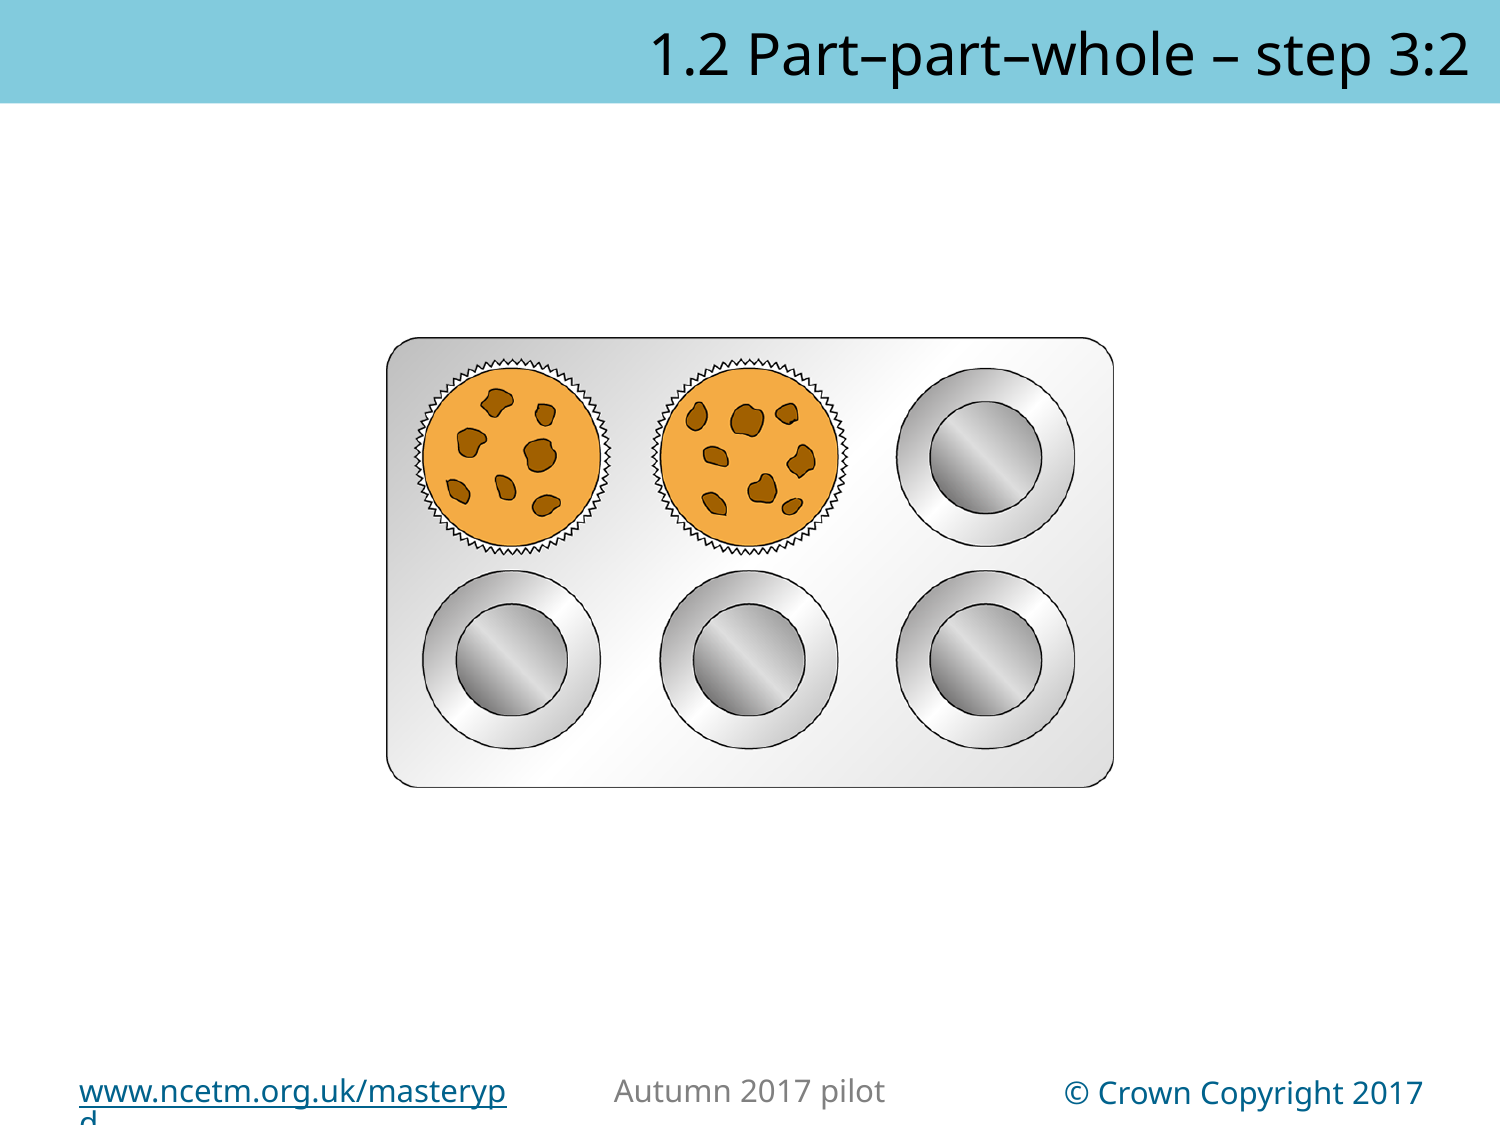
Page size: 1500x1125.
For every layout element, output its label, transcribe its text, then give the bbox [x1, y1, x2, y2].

list 1.2 Part–part–whole – step 3:2 [0, 0, 1500, 104]
picture [386, 337, 1114, 788]
